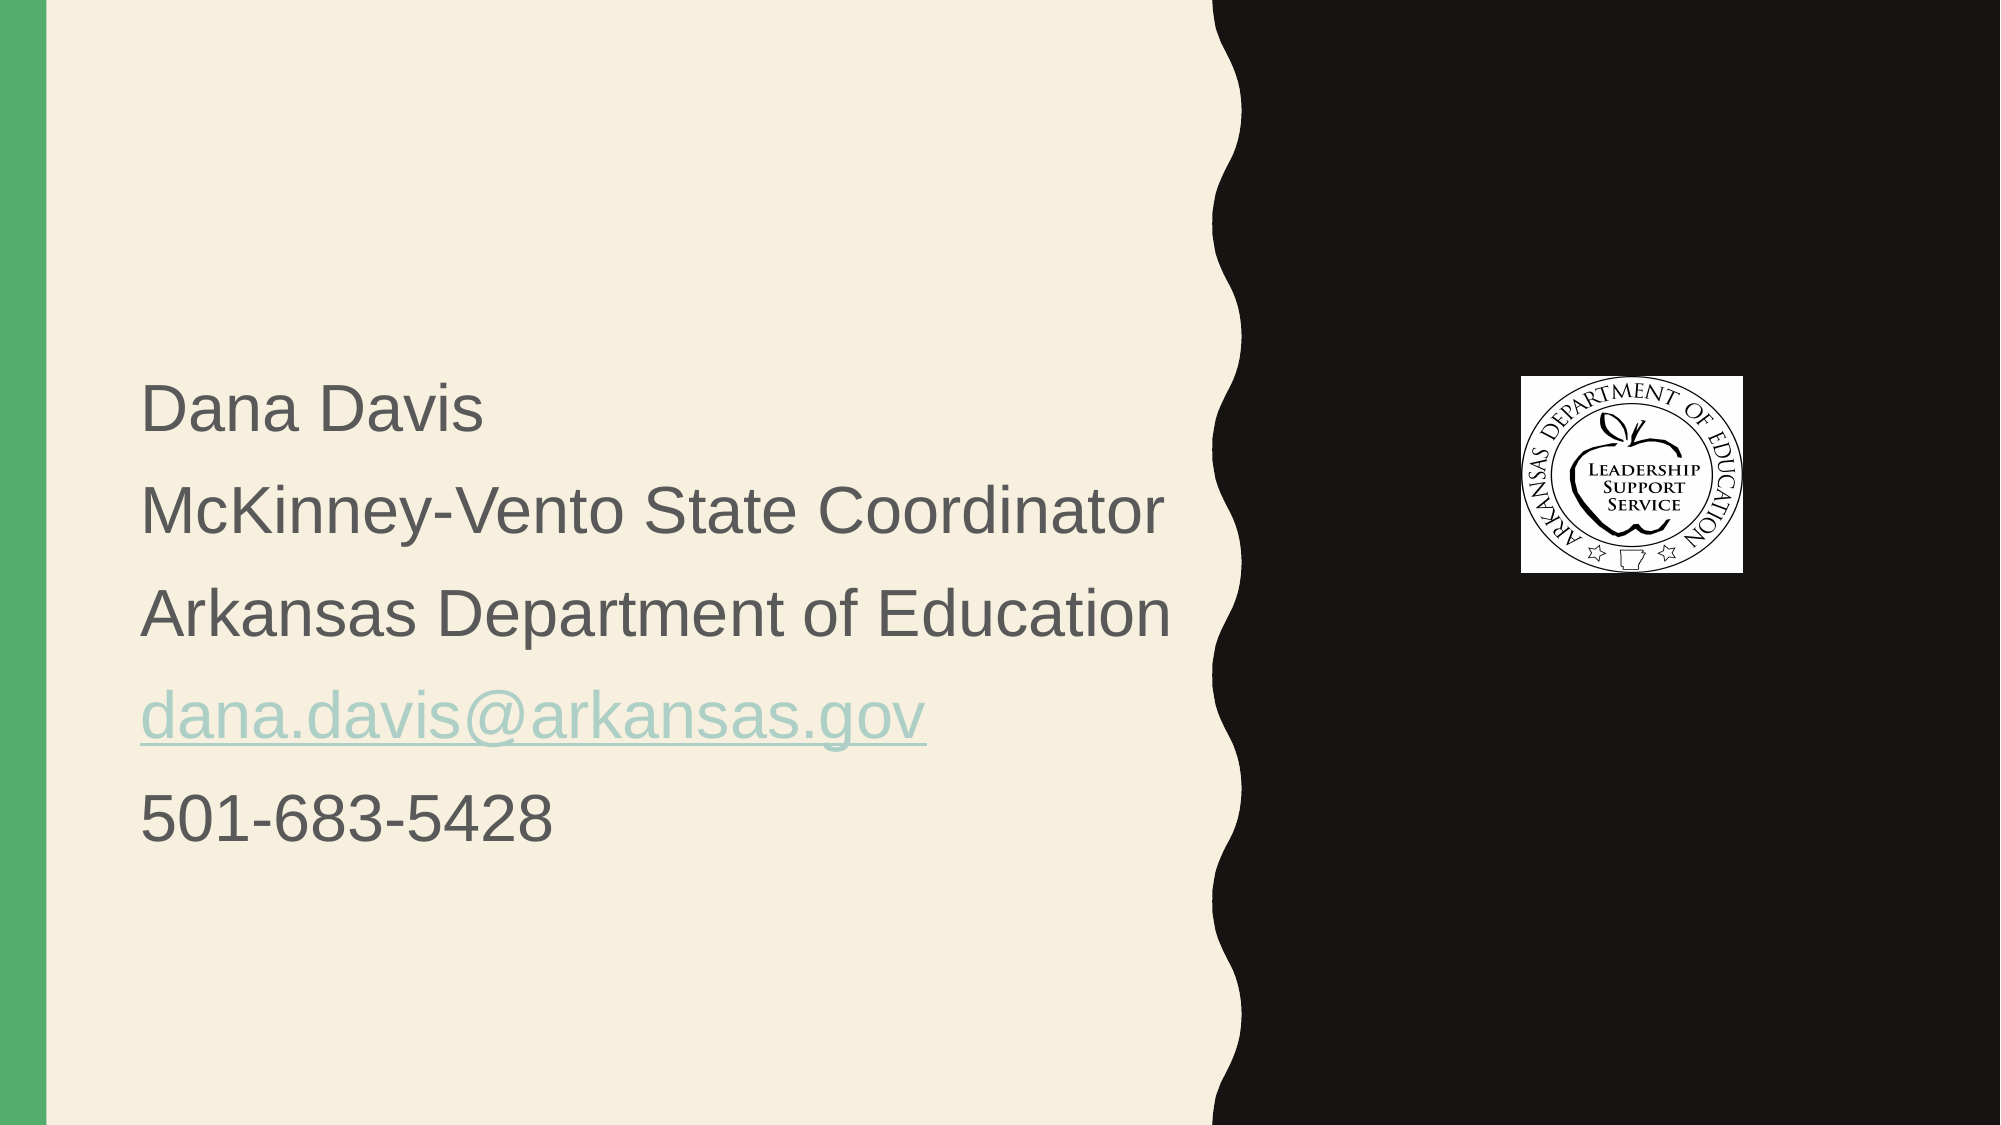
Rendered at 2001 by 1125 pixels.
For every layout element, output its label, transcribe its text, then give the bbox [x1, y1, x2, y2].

picture [1521, 376, 1743, 573]
list Dana Davis McKinney-Vento State Coordinator Arkansas Department of Education dana.davis@arkansas.gov 501-683-5428 [125, 348, 1213, 969]
